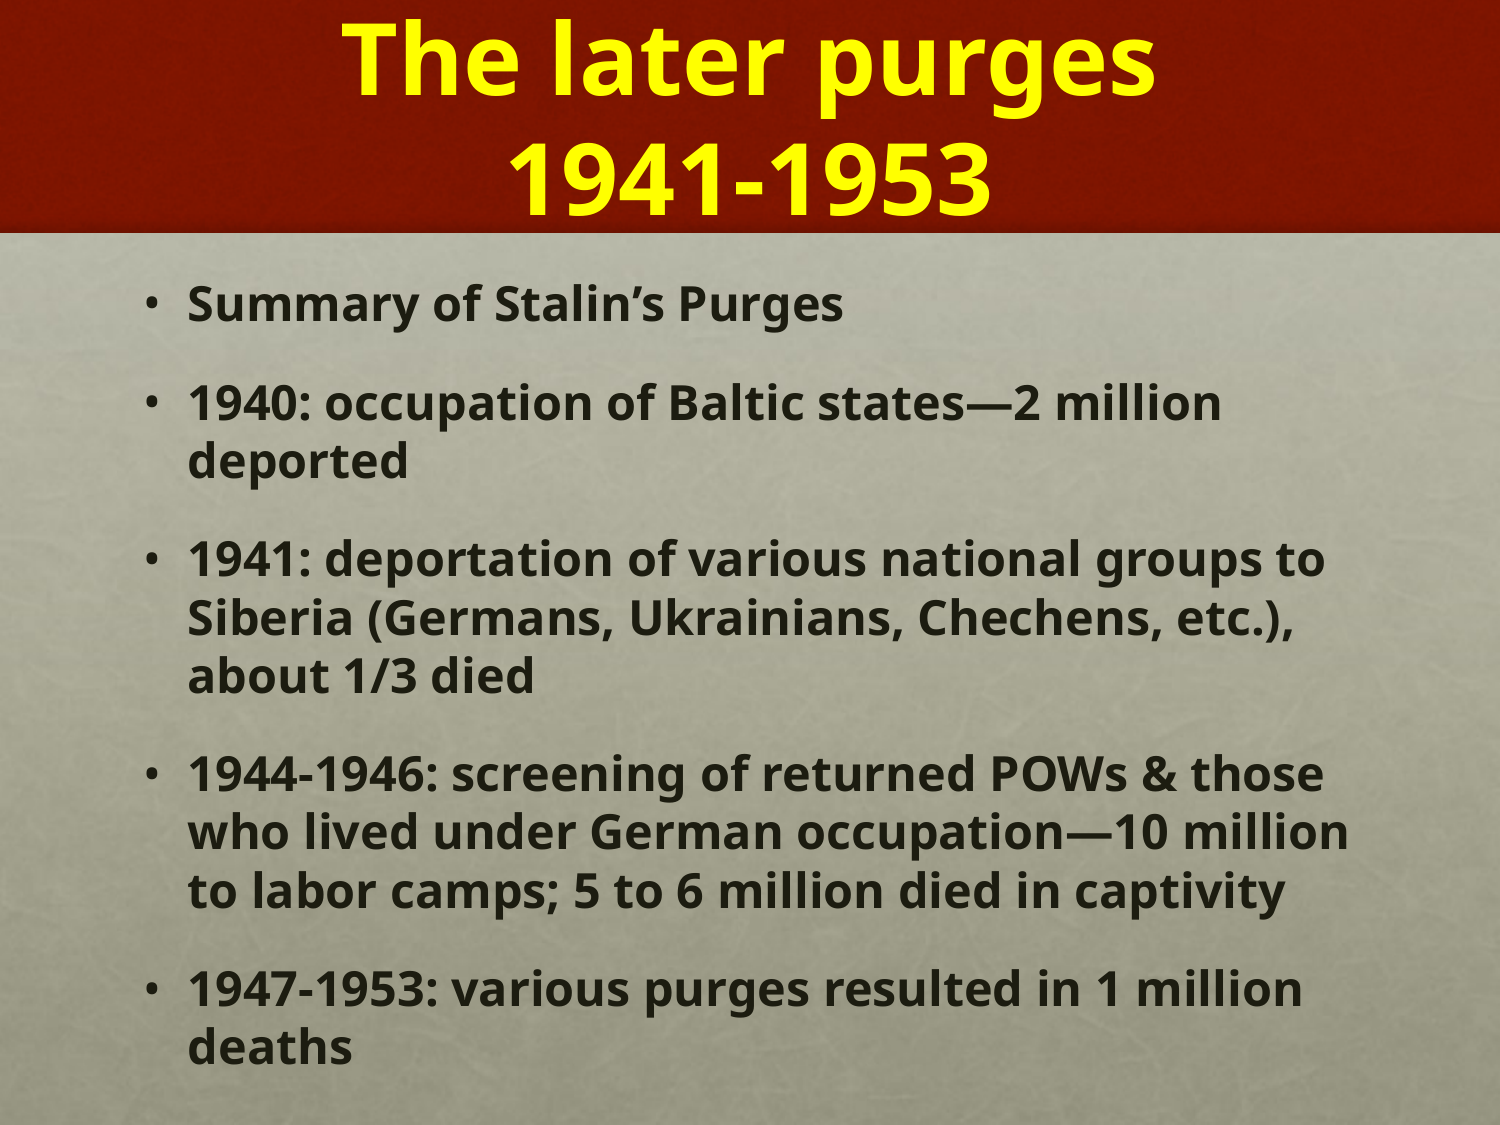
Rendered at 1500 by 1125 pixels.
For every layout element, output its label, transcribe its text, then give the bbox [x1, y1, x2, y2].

list Summary of Stalin’s Purges 1940: occupation of Baltic states—2 million deported 1941: deportation of various national groups to Siberia (Germans, Ukrainians, Chechens, etc.), about 1/3 died 1944-1946: screening of returned POWs & those who lived under German occupation—10 million to labor camps; 5 to 6 million died in captivity 1947-1953: various purges resulted in 1 million deaths [127, 265, 1372, 1125]
picture [0, 214, 1500, 1125]
title The later purges 1941-1953 [127, 10, 1372, 221]
